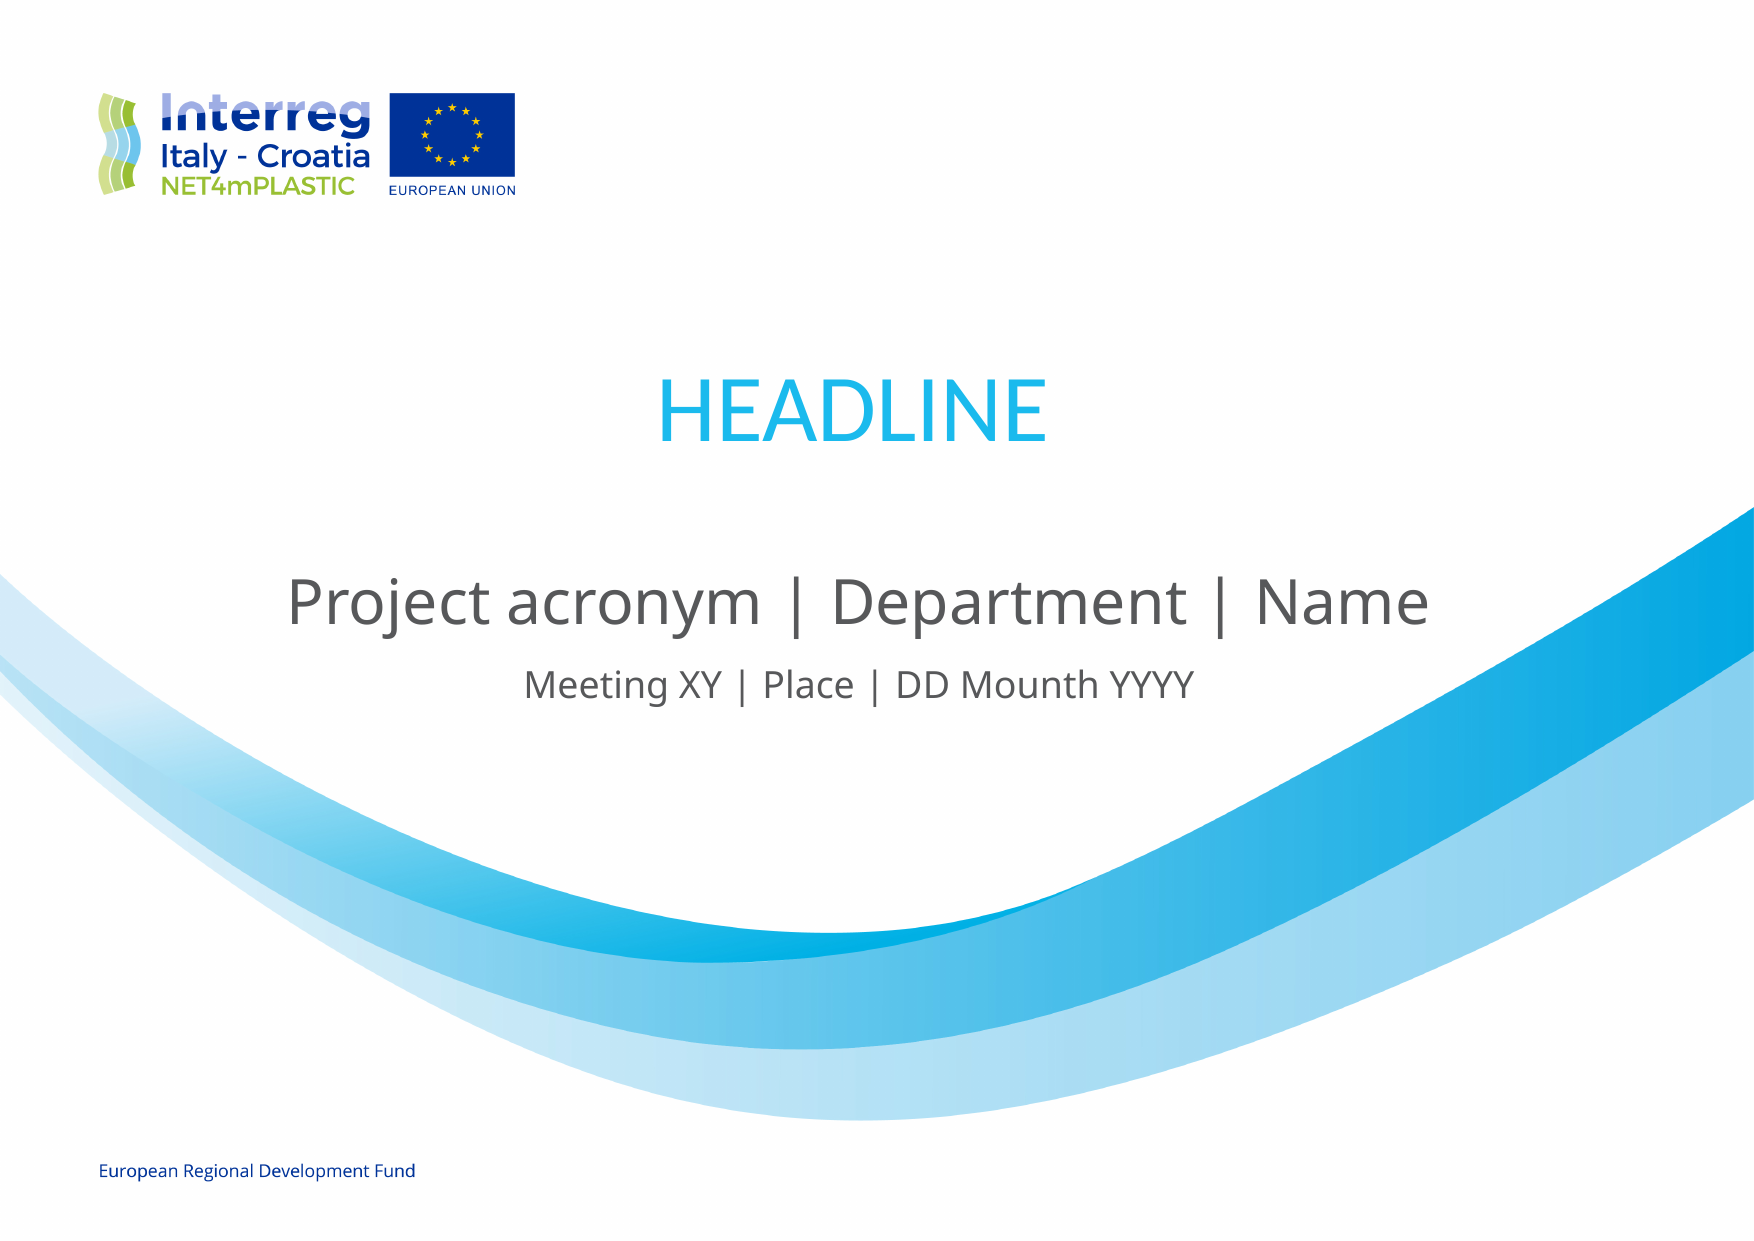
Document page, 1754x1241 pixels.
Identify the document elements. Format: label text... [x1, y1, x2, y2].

text_box HEADLINE [427, 337, 1279, 470]
picture [0, 0, 1754, 1241]
text_box Project acronym | Department | Name [156, 553, 1563, 646]
text_box Meeting XY | Place | DD Mounth YYYY [156, 652, 1563, 716]
